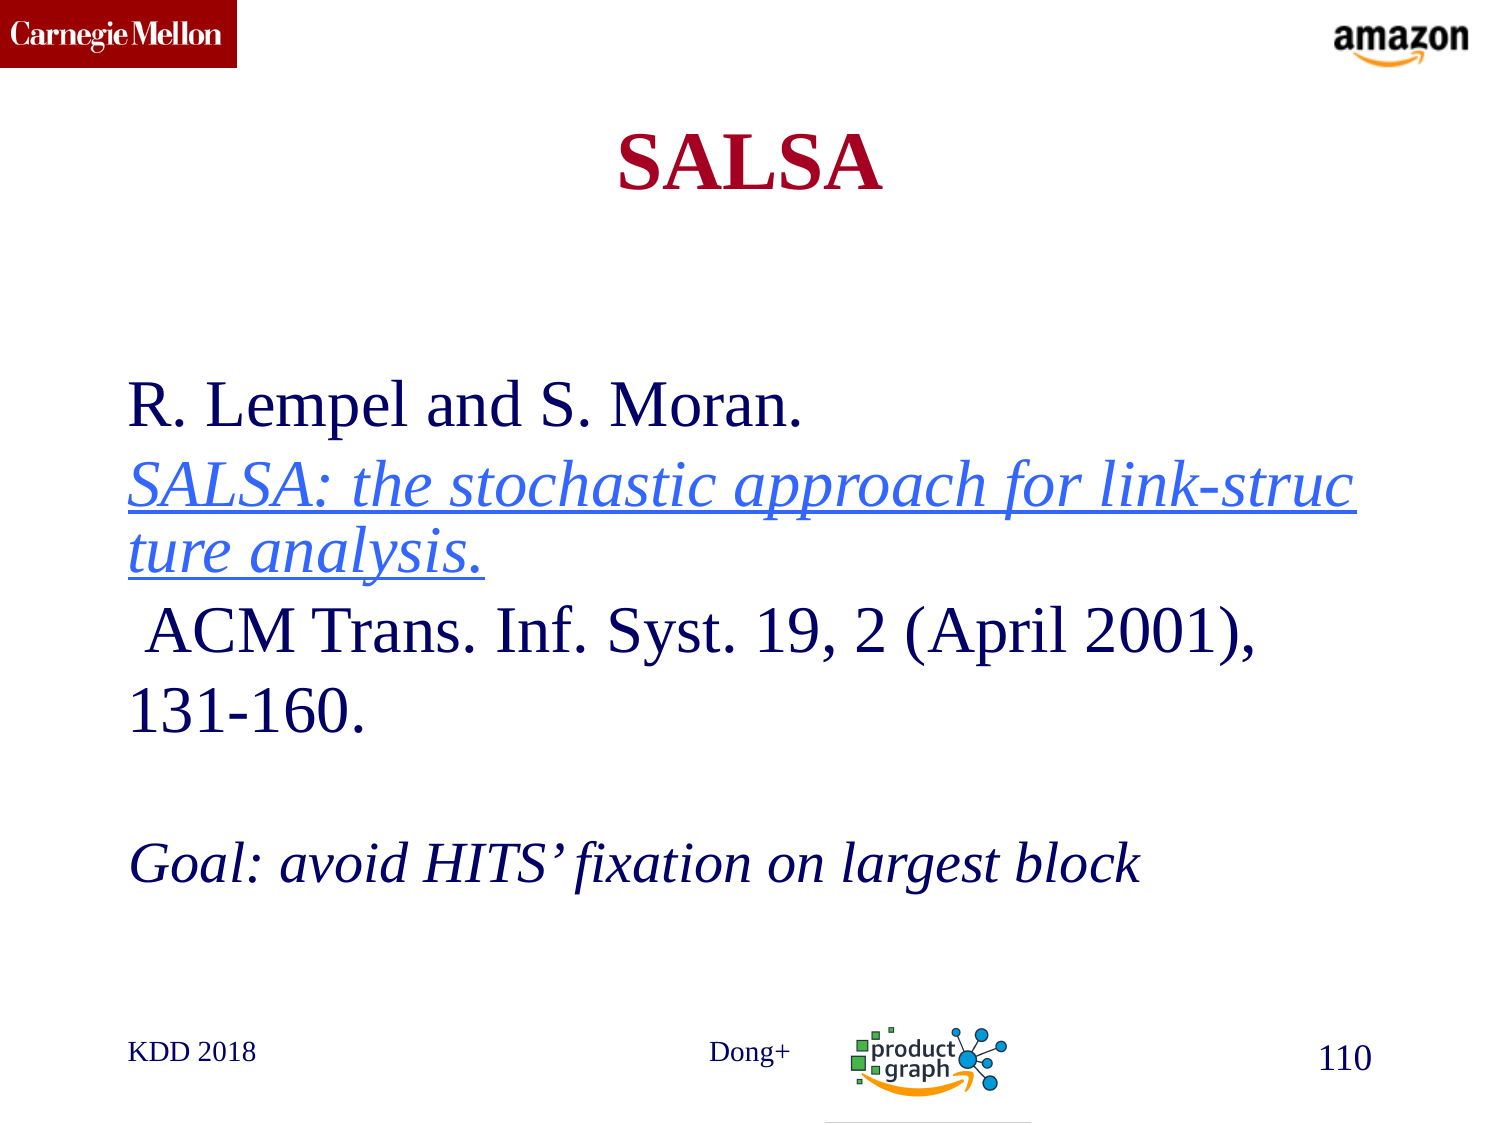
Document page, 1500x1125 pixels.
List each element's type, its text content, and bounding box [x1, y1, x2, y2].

text_box Goal: avoid HITS’ fixation on largest block [113, 817, 1157, 902]
list R. Lempel and S. Moran. SALSA: the stochastic approach for link-structure analysis. ACM Trans. Inf. Syst. 19, 2 (April 2001), 131-160. [112, 351, 1388, 1006]
slide_number 110 [1074, 1024, 1388, 1101]
picture [1322, 4, 1484, 88]
footer Dong+ [512, 1024, 988, 1101]
picture [0, 0, 237, 68]
slide_number KDD 2018 [112, 1024, 426, 1101]
title SALSA [112, 99, 1388, 213]
